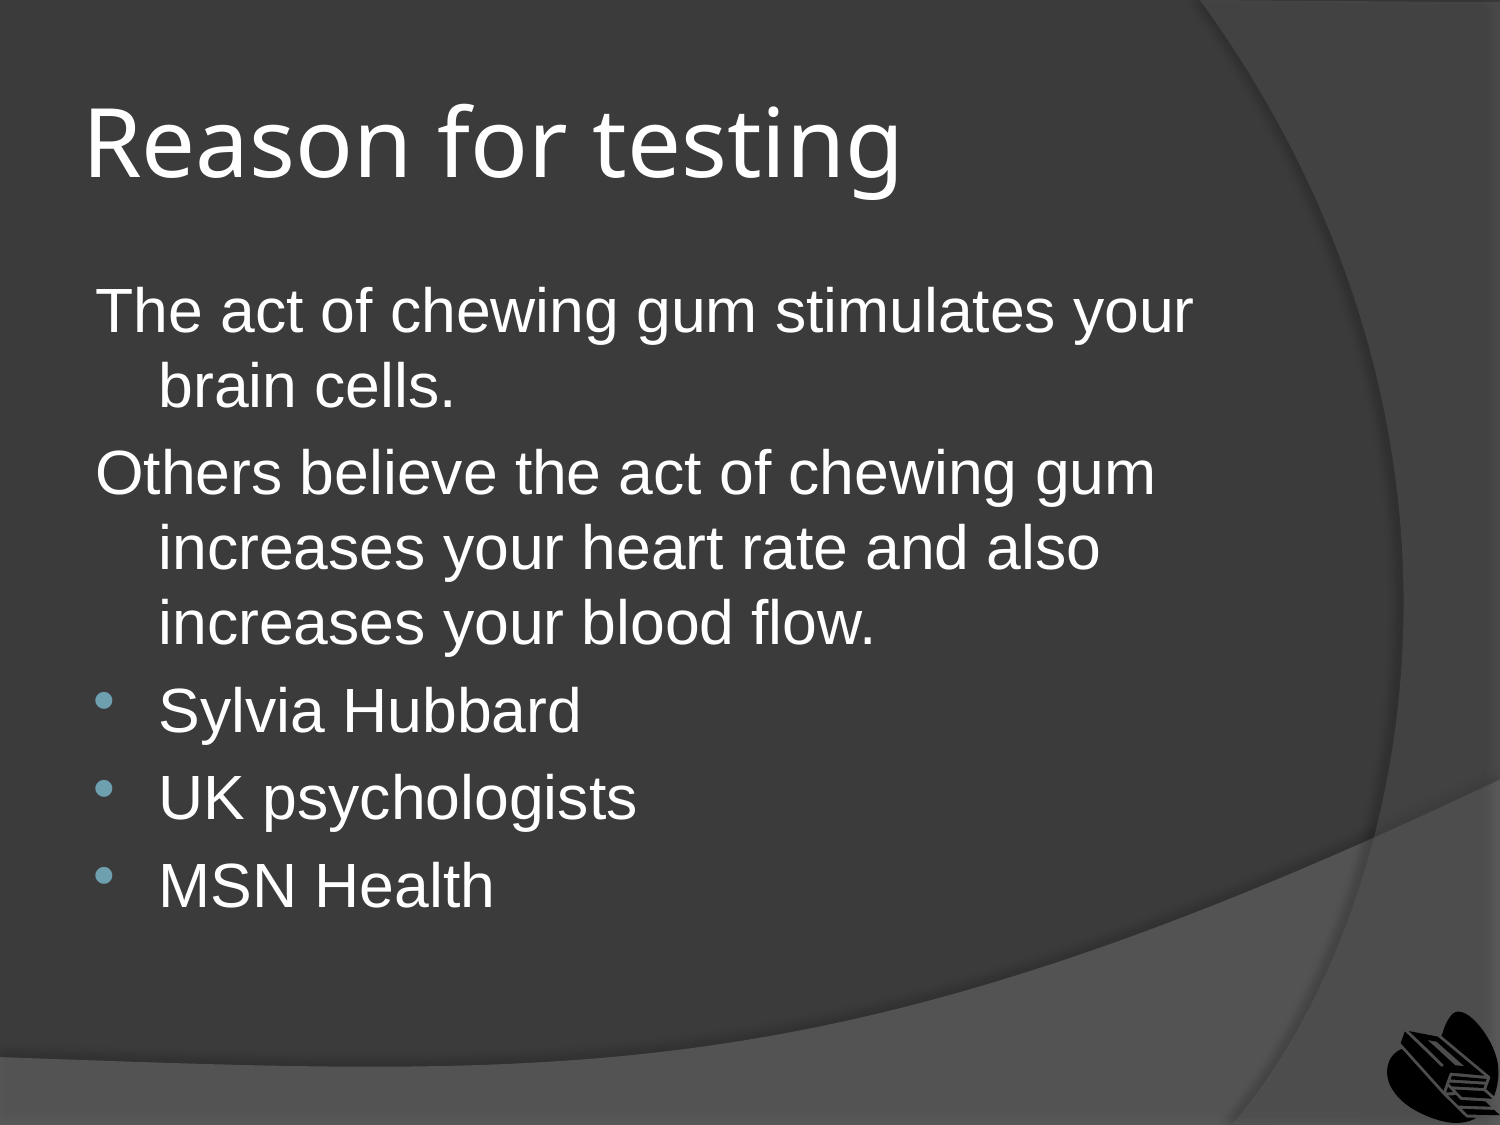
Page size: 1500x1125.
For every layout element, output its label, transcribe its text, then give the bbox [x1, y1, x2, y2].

list The act of chewing gum stimulates your brain cells. Others believe the act of chewing gum increases your heart rate and also increases your blood flow. Sylvia Hubbard UK psychologists MSN Health [75, 262, 1300, 1005]
title Reason for testing [75, 45, 1300, 233]
